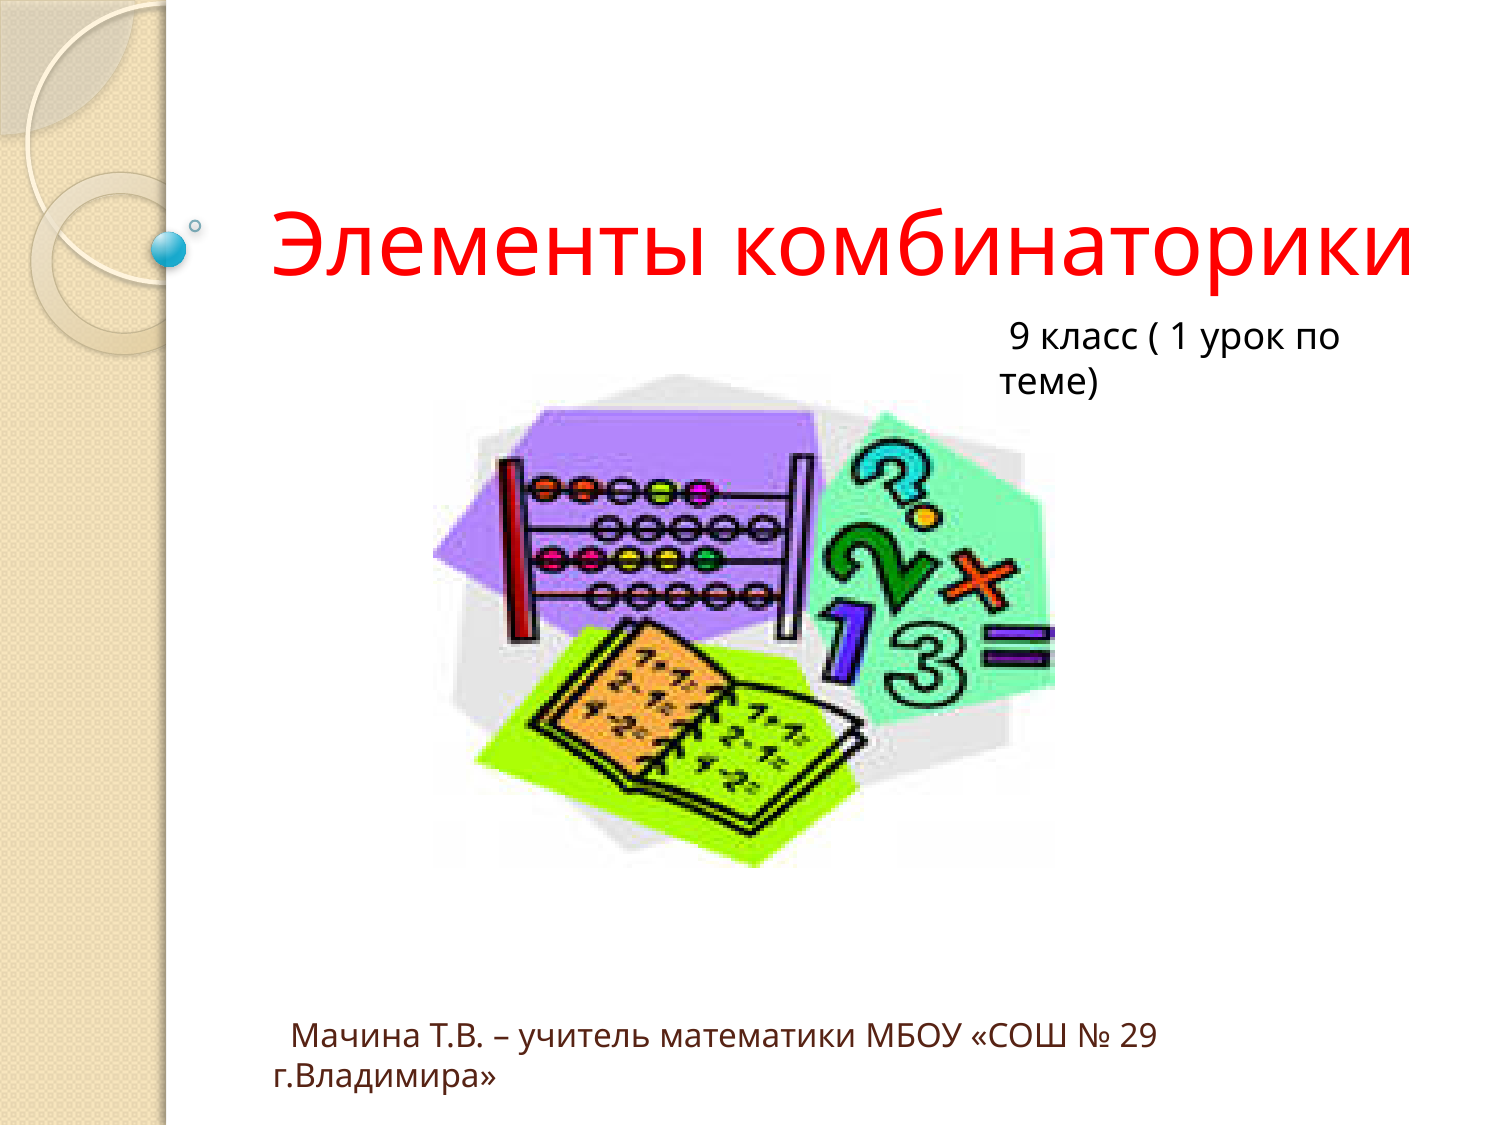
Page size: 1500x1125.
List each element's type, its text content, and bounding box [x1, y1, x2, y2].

picture [433, 374, 1055, 868]
subtitle Элементы комбинаторики [234, 187, 1451, 411]
text_box 9 класс ( 1 урок по теме) [984, 304, 1454, 410]
title Мачина Т.В. – учитель математики МБОУ «СОШ № 29 г.Владимира» [257, 902, 1388, 1102]
